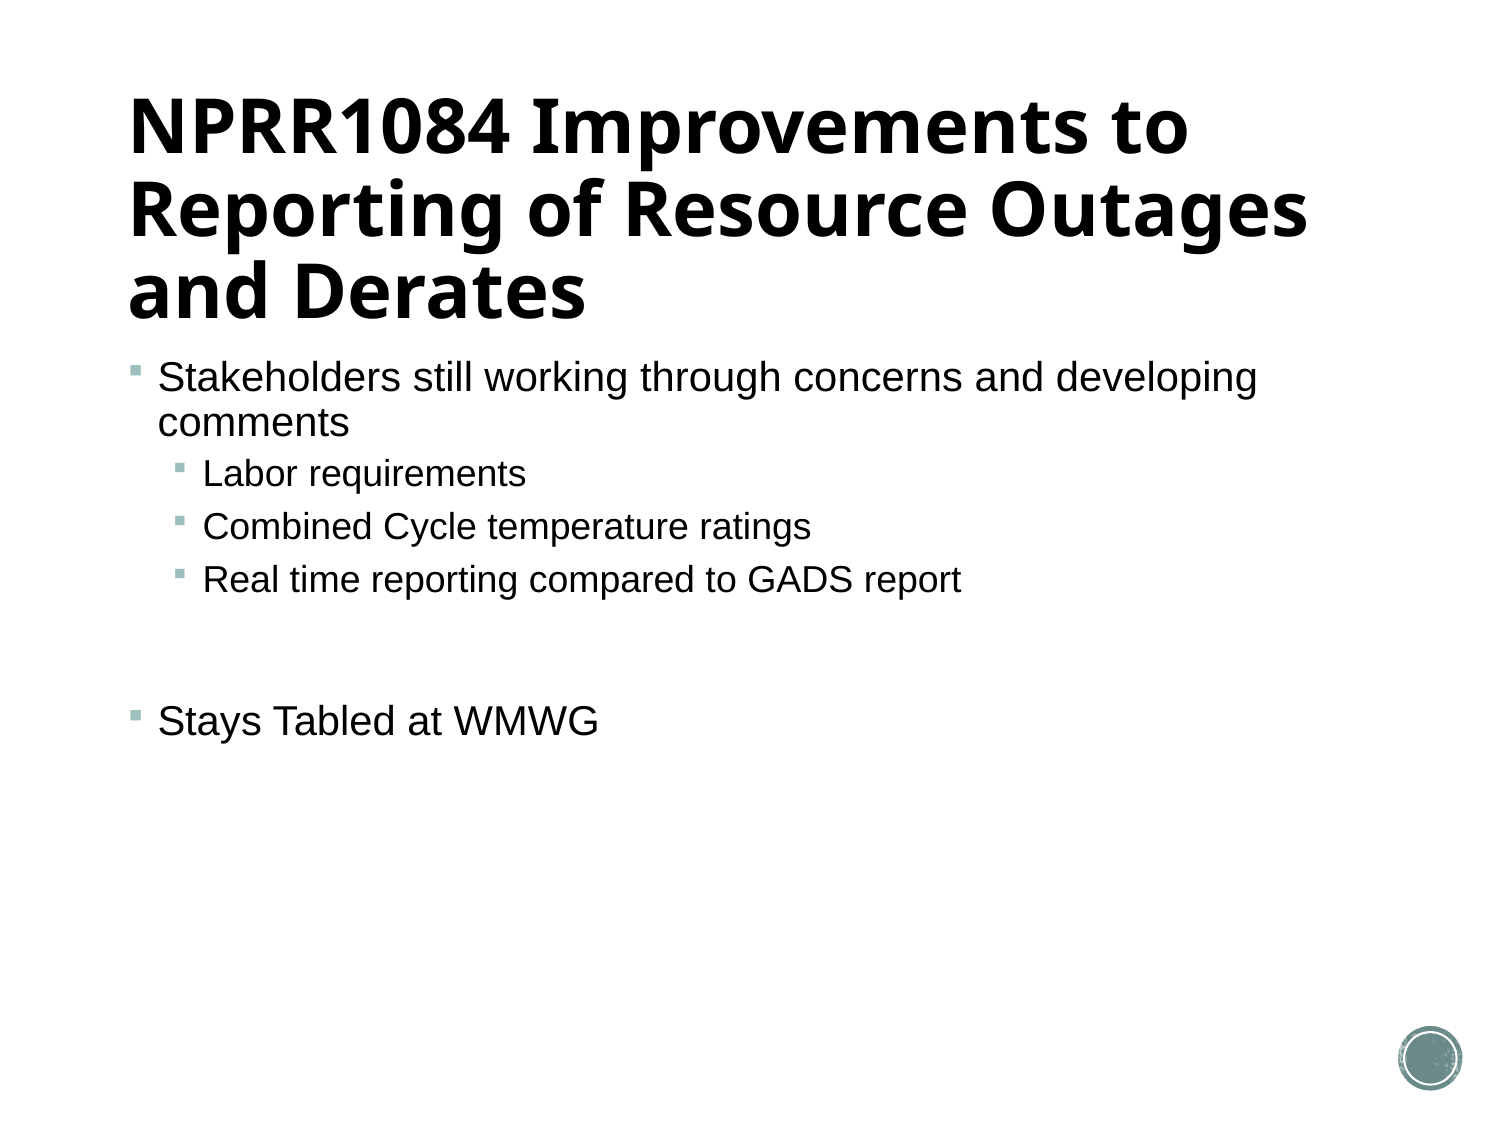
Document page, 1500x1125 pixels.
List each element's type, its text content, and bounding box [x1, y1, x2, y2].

list Stakeholders still working through concerns and developing comments Labor requirements Combined Cycle temperature ratings Real time reporting compared to GADS report Stays Tabled at WMWG [112, 348, 1388, 1013]
title NPRR1084 Improvements to Reporting of Resource Outages and Derates [112, 79, 1388, 344]
